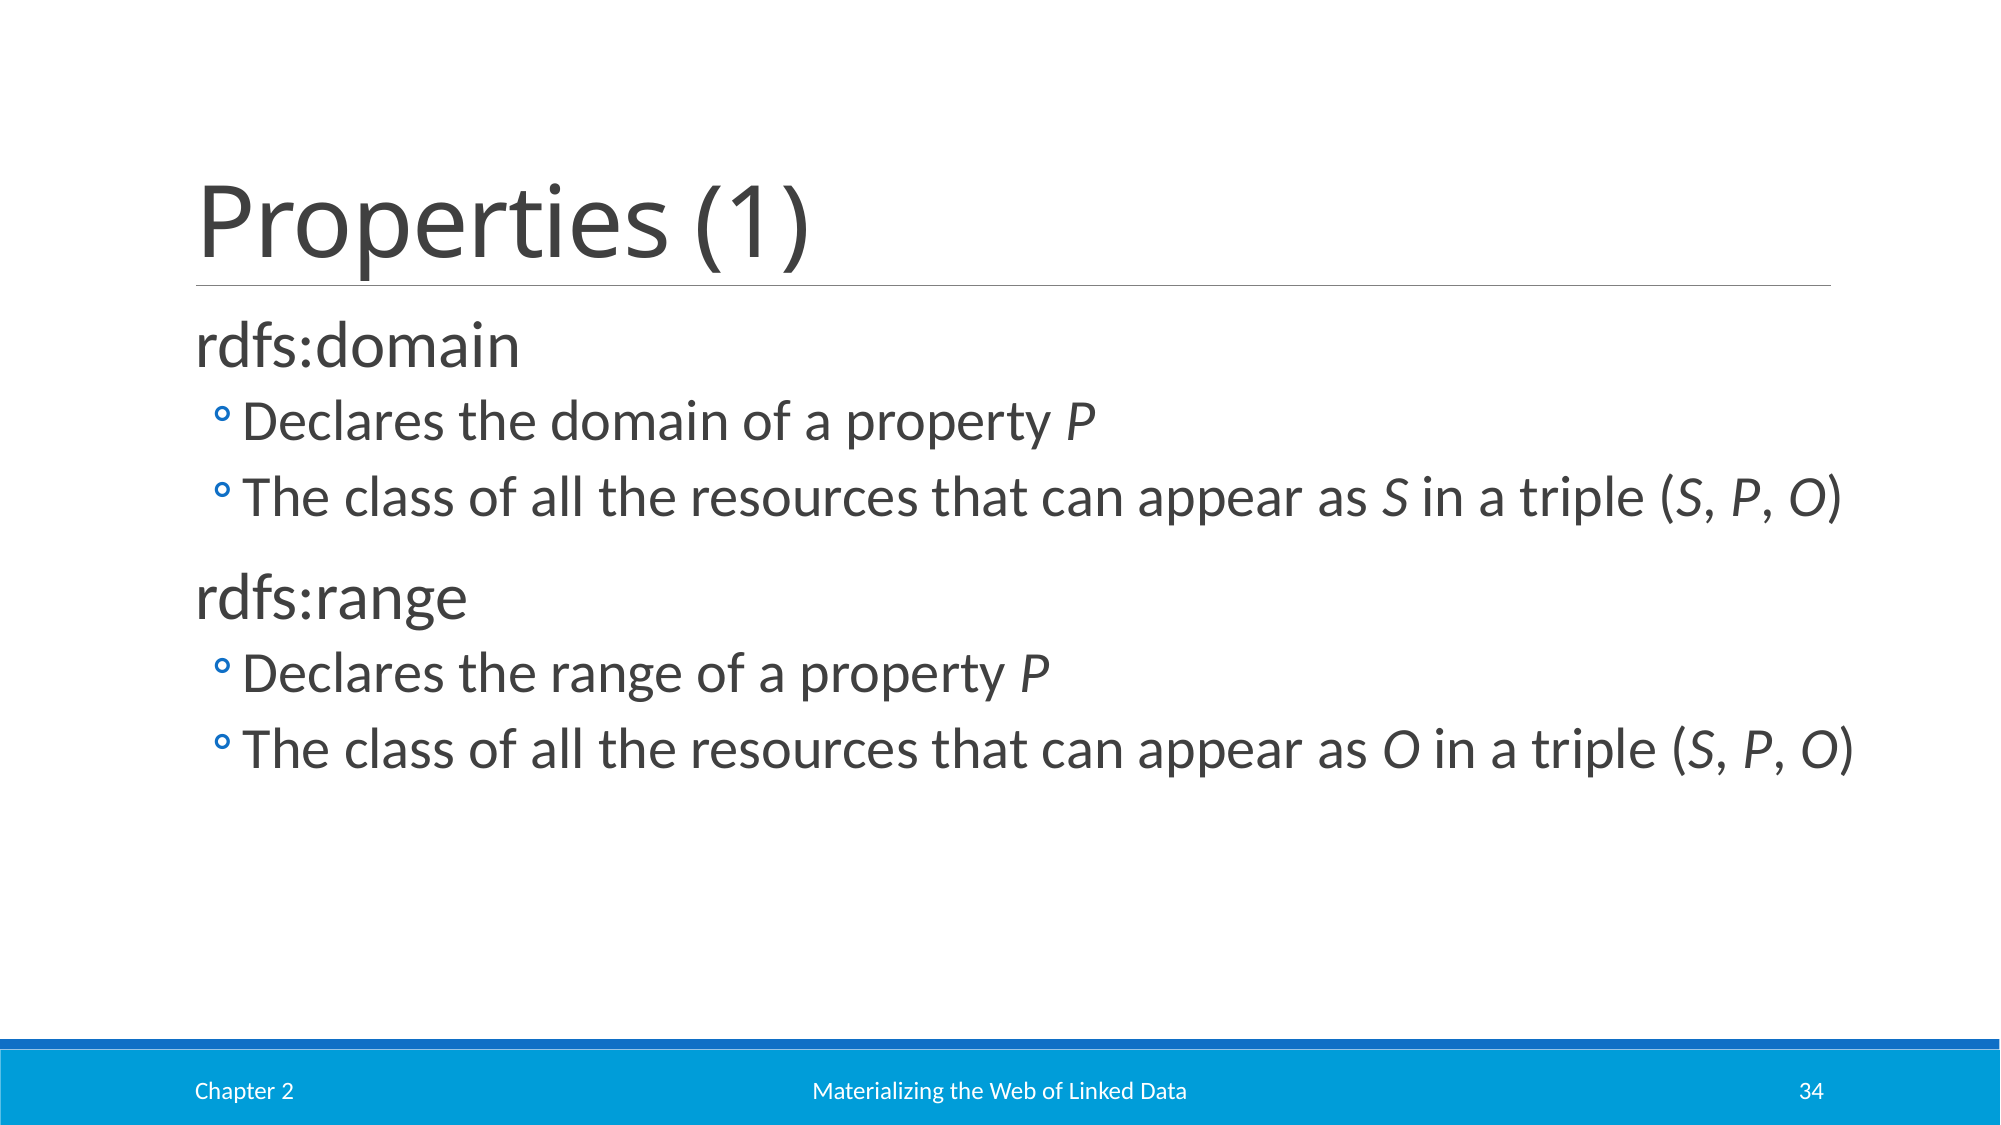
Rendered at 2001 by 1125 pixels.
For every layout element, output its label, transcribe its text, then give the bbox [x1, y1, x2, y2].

title Properties (1) [180, 47, 1830, 285]
footer Materializing the Web of Linked Data [604, 1059, 1396, 1120]
list rdfs:domain Declares the domain of a property P The class of all the resources that can appear as S in a triple (S, P, O) rdfs:range Declares the range of a property P The class of all the resources that can appear as O in a triple (S, P, O) [180, 302, 1908, 963]
slide_number Chapter 2 [180, 1059, 586, 1120]
slide_number 34 [1624, 1059, 1840, 1120]
